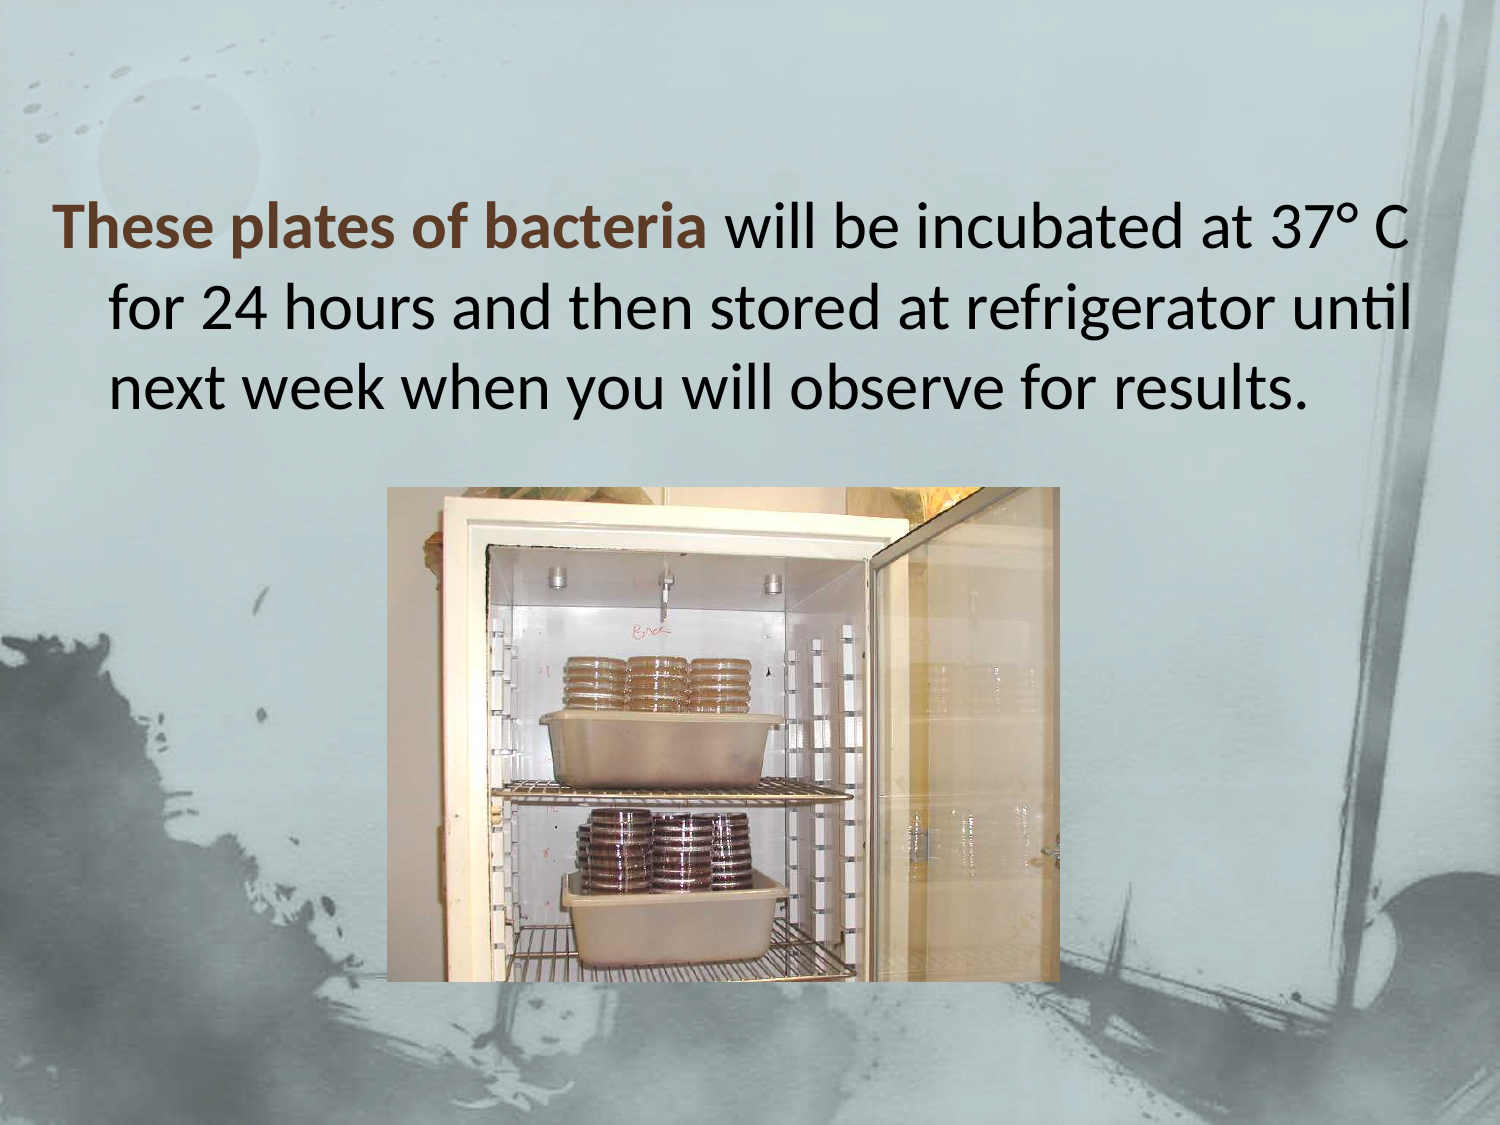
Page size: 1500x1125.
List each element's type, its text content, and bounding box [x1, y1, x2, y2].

picture [387, 487, 1061, 982]
text_box These plates of bacteria will be incubated at 37° C for 24 hours and then stored at refrigerator until next week when you will observe for results. [37, 174, 1463, 558]
